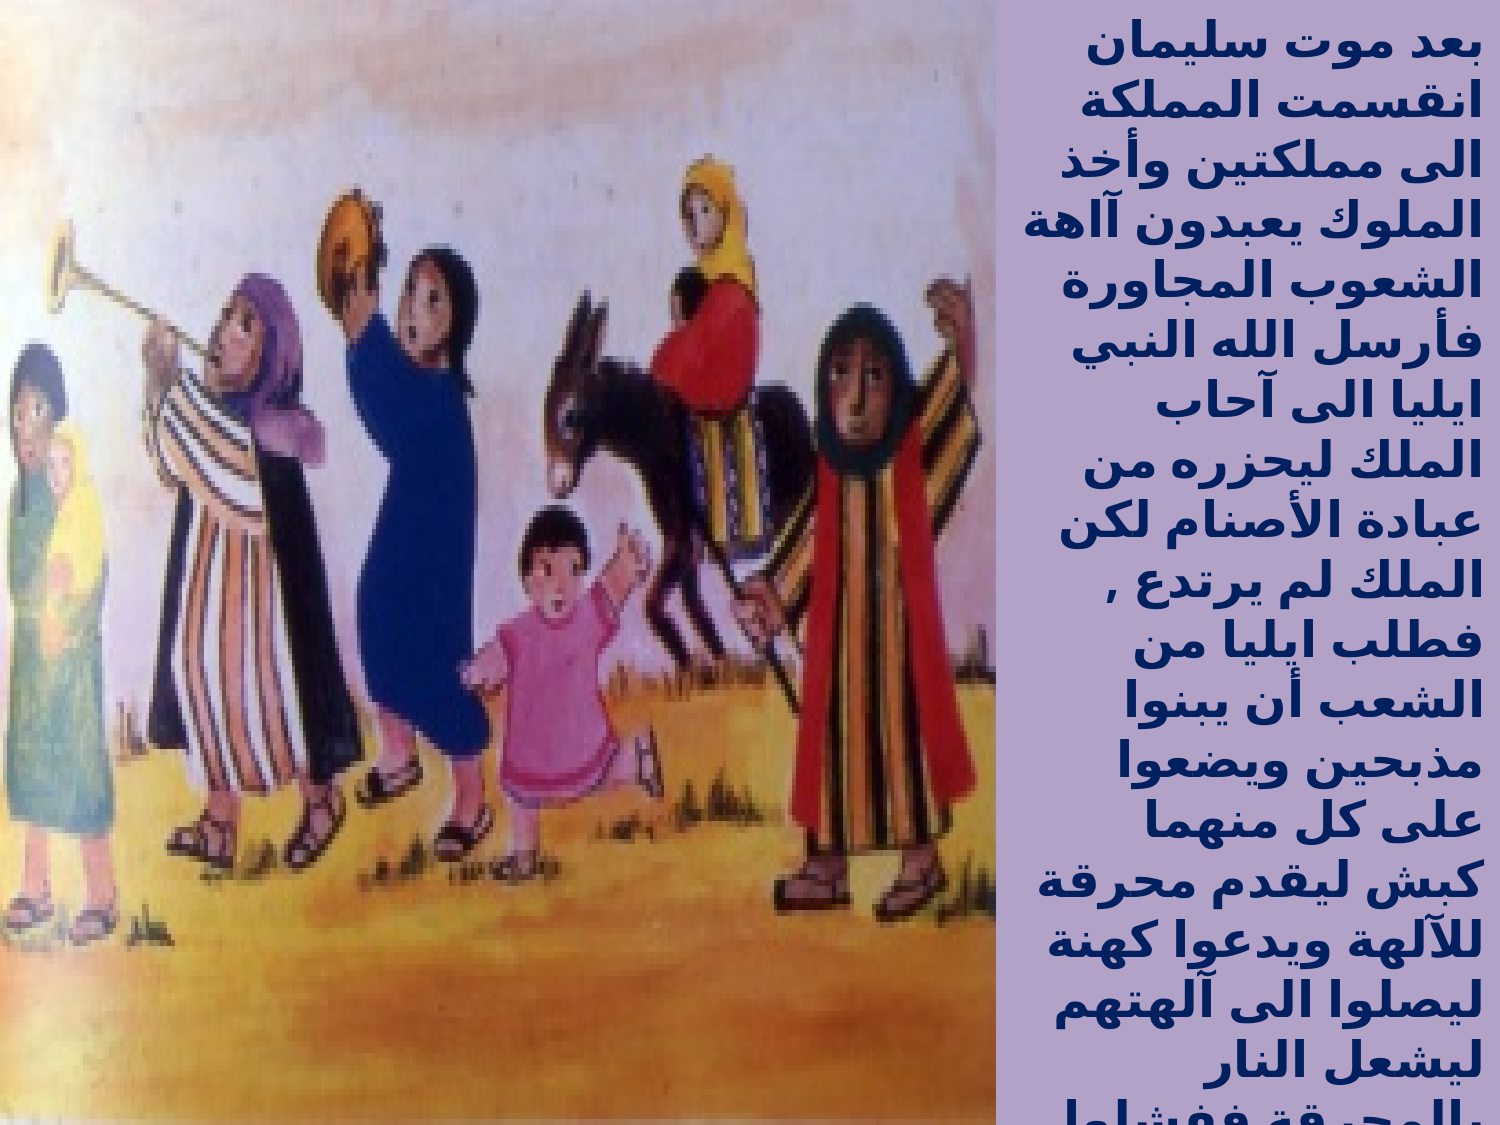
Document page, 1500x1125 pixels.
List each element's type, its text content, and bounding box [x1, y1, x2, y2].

text_box بعد موت سليمان انقسمت المملكة الى مملكتين وأخذ الملوك يعبدون آاهة الشعوب المجاورة فأرسل الله النبي ايليا الى آحاب الملك ليحزره من عبادة الأصنام لكن الملك لم يرتدع , فطلب ايليا من الشعب أن يبنوا مذبحين ويضعوا على كل منهما كبش ليقدم محرقة للآلهة ويدعوا كهنة ليصلوا الى آلهتهم ليشعل النار بالمحرقة ففشلوا أما ايليا فصلى الى الله فاستجاب الله الى صلاته وأشعل النار في المحرقة وهكذا عاد الشعب الى عيادة الله وابتعدوا عن الأصنام(1مل 17:18) [998, 0, 1500, 1125]
picture [0, 0, 997, 1125]
